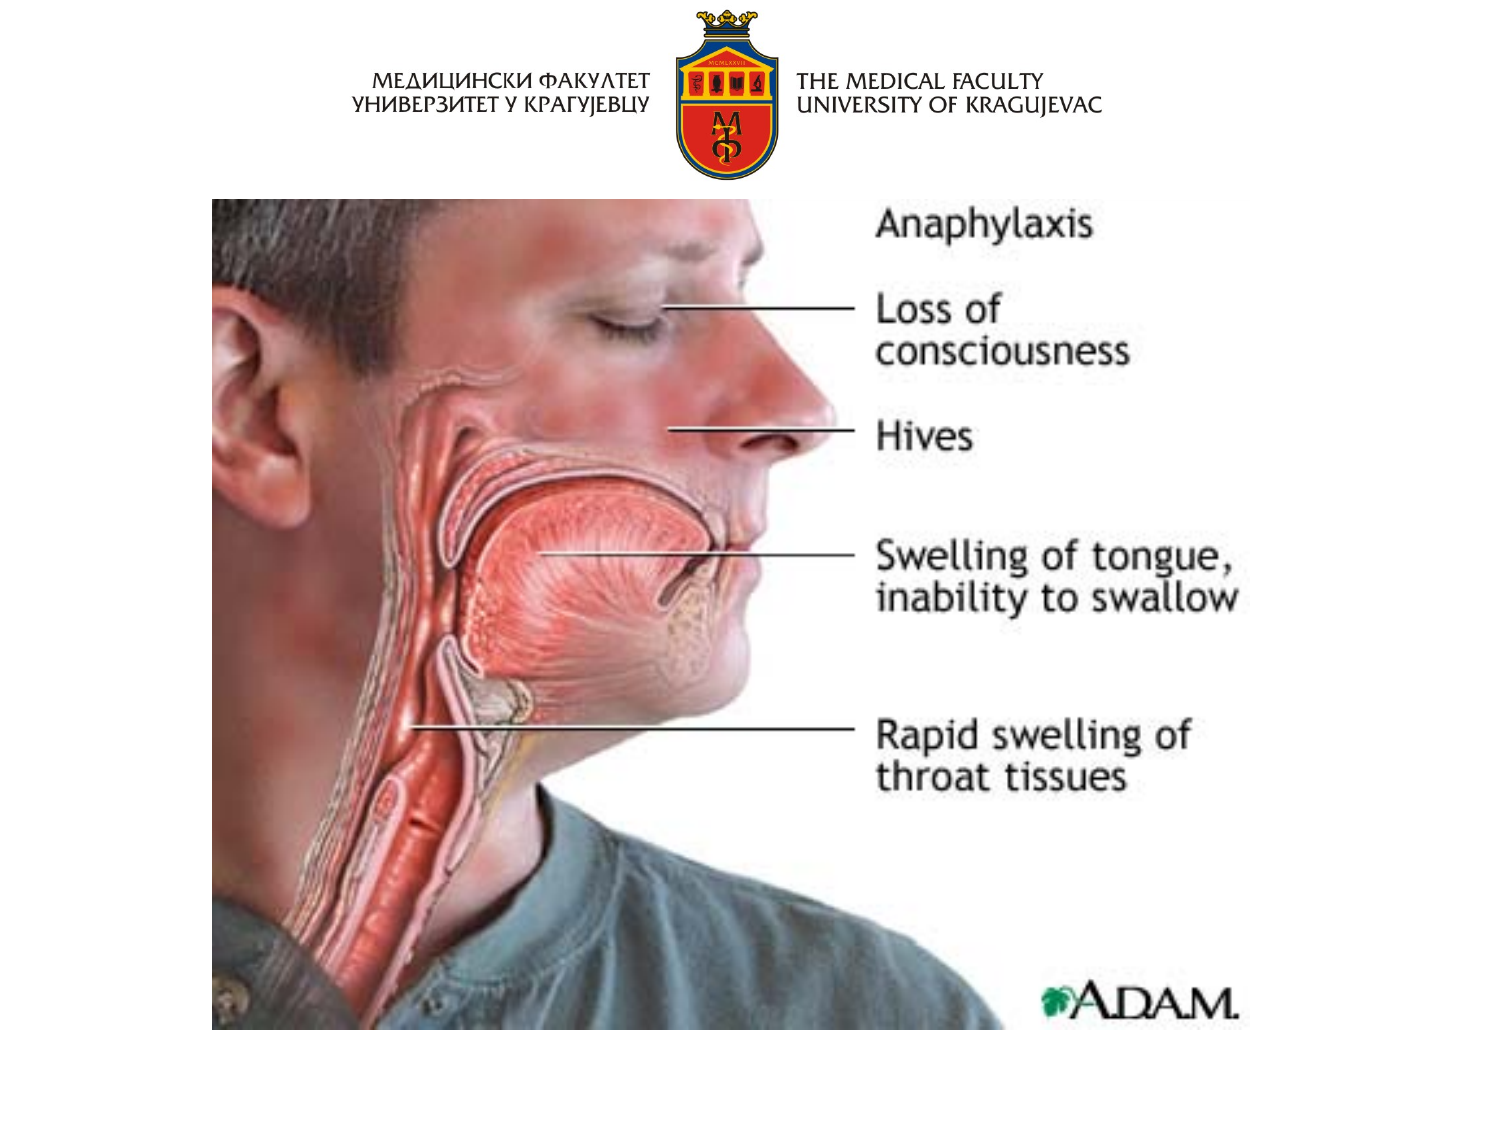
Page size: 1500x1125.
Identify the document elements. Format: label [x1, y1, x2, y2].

picture [212, 199, 1250, 1031]
picture [328, 0, 1125, 191]
